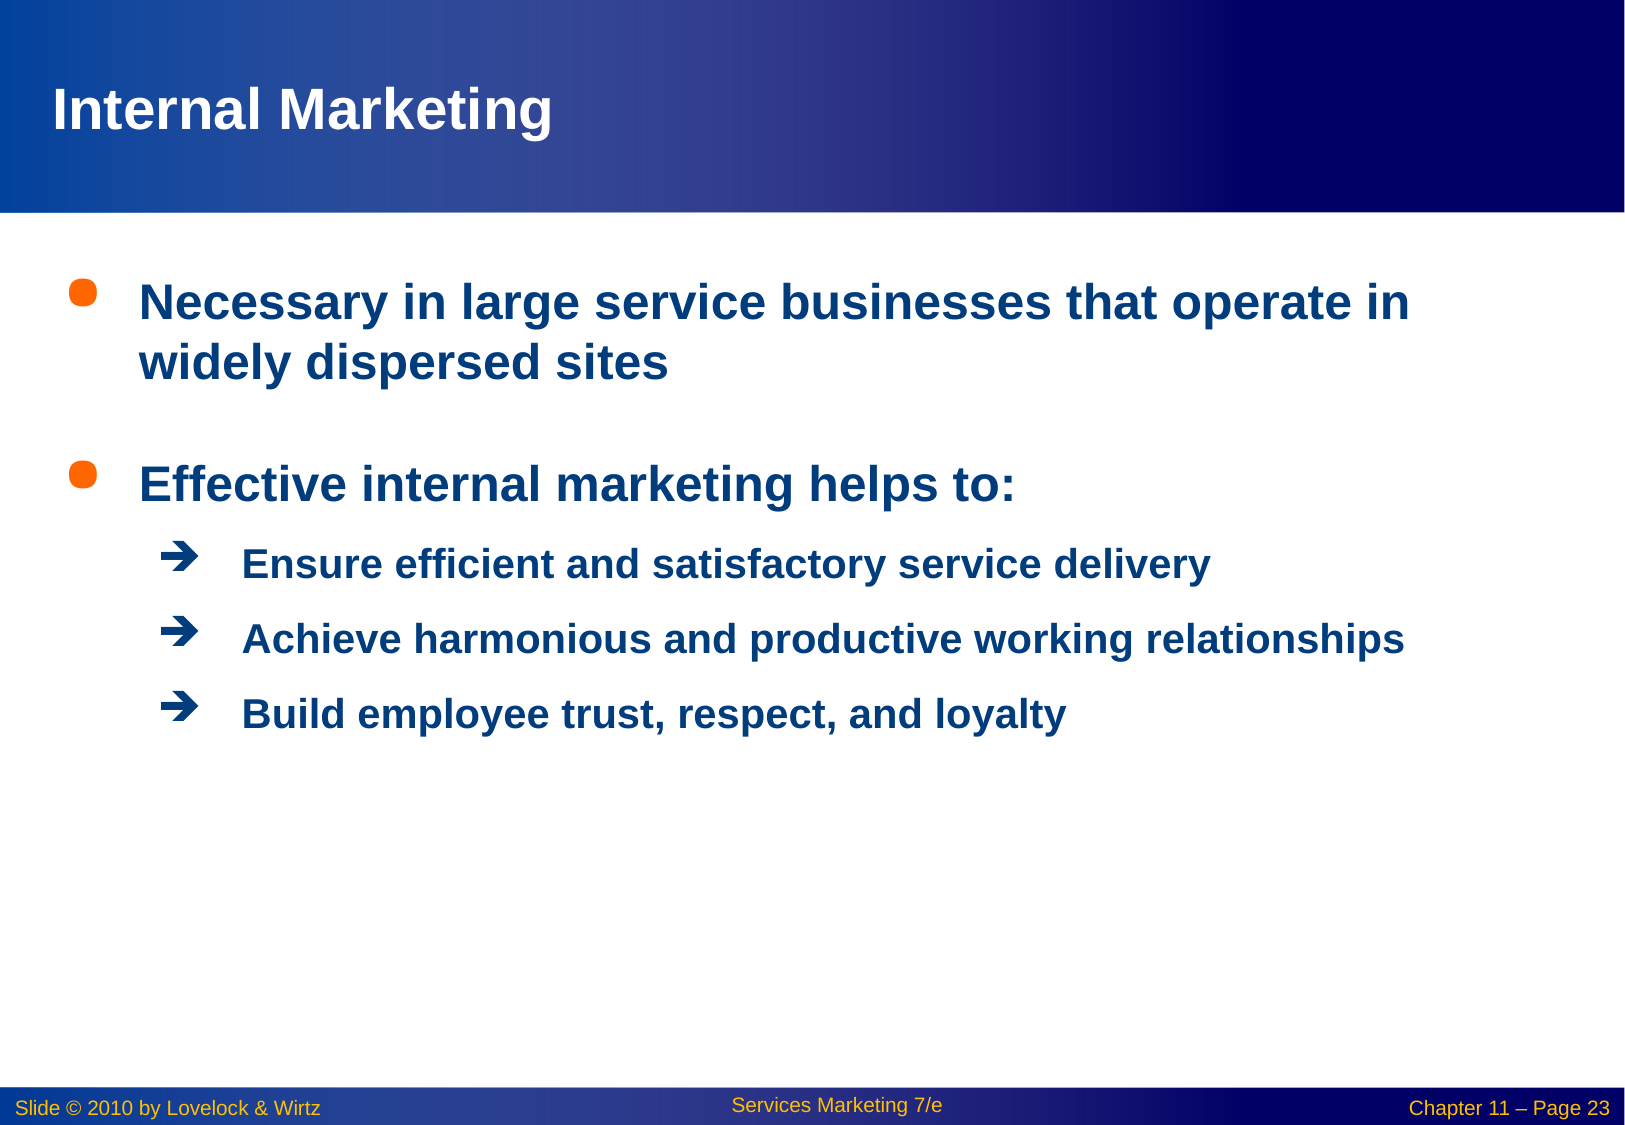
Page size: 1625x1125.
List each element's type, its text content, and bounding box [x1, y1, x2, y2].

title Internal Marketing [36, 37, 1088, 176]
list Necessary in large service businesses that operate in widely dispersed sites Effective internal marketing helps to: Ensure efficient and satisfactory service delivery Achieve harmonious and productive working relationships Build employee trust, respect, and loyalty [49, 261, 1588, 1051]
